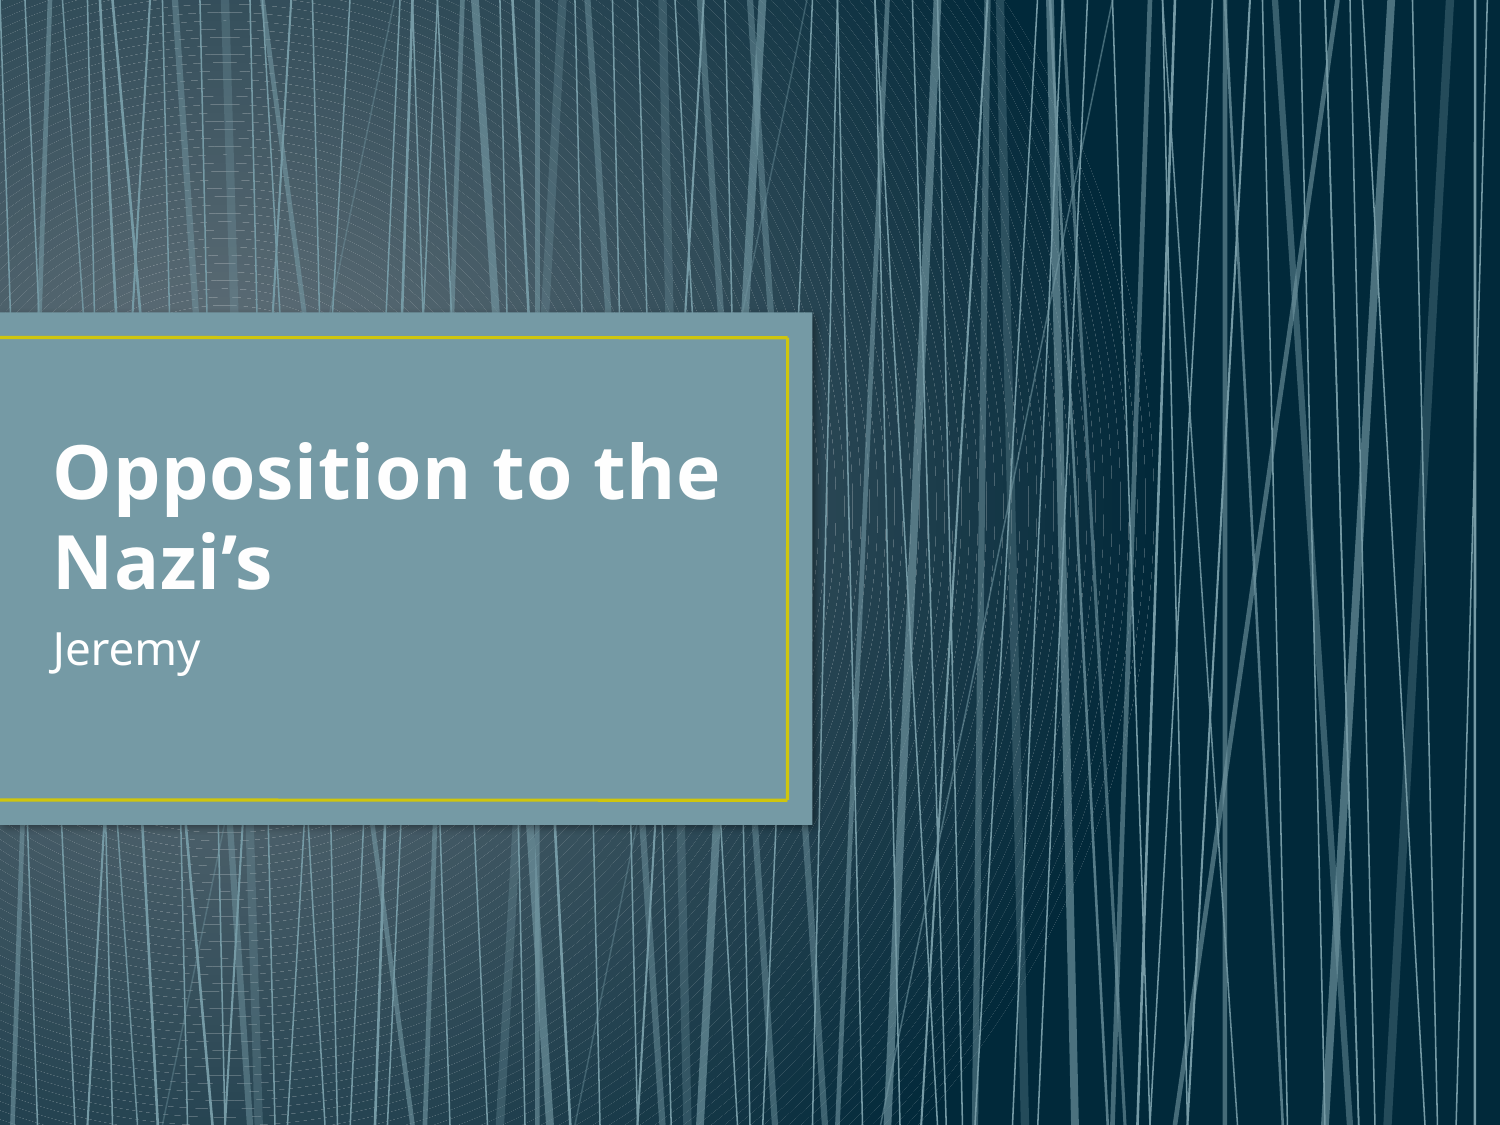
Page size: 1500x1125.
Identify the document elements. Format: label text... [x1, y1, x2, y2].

subtitle Jeremy [37, 612, 763, 788]
title Opposition to the Nazi’s [37, 349, 763, 612]
